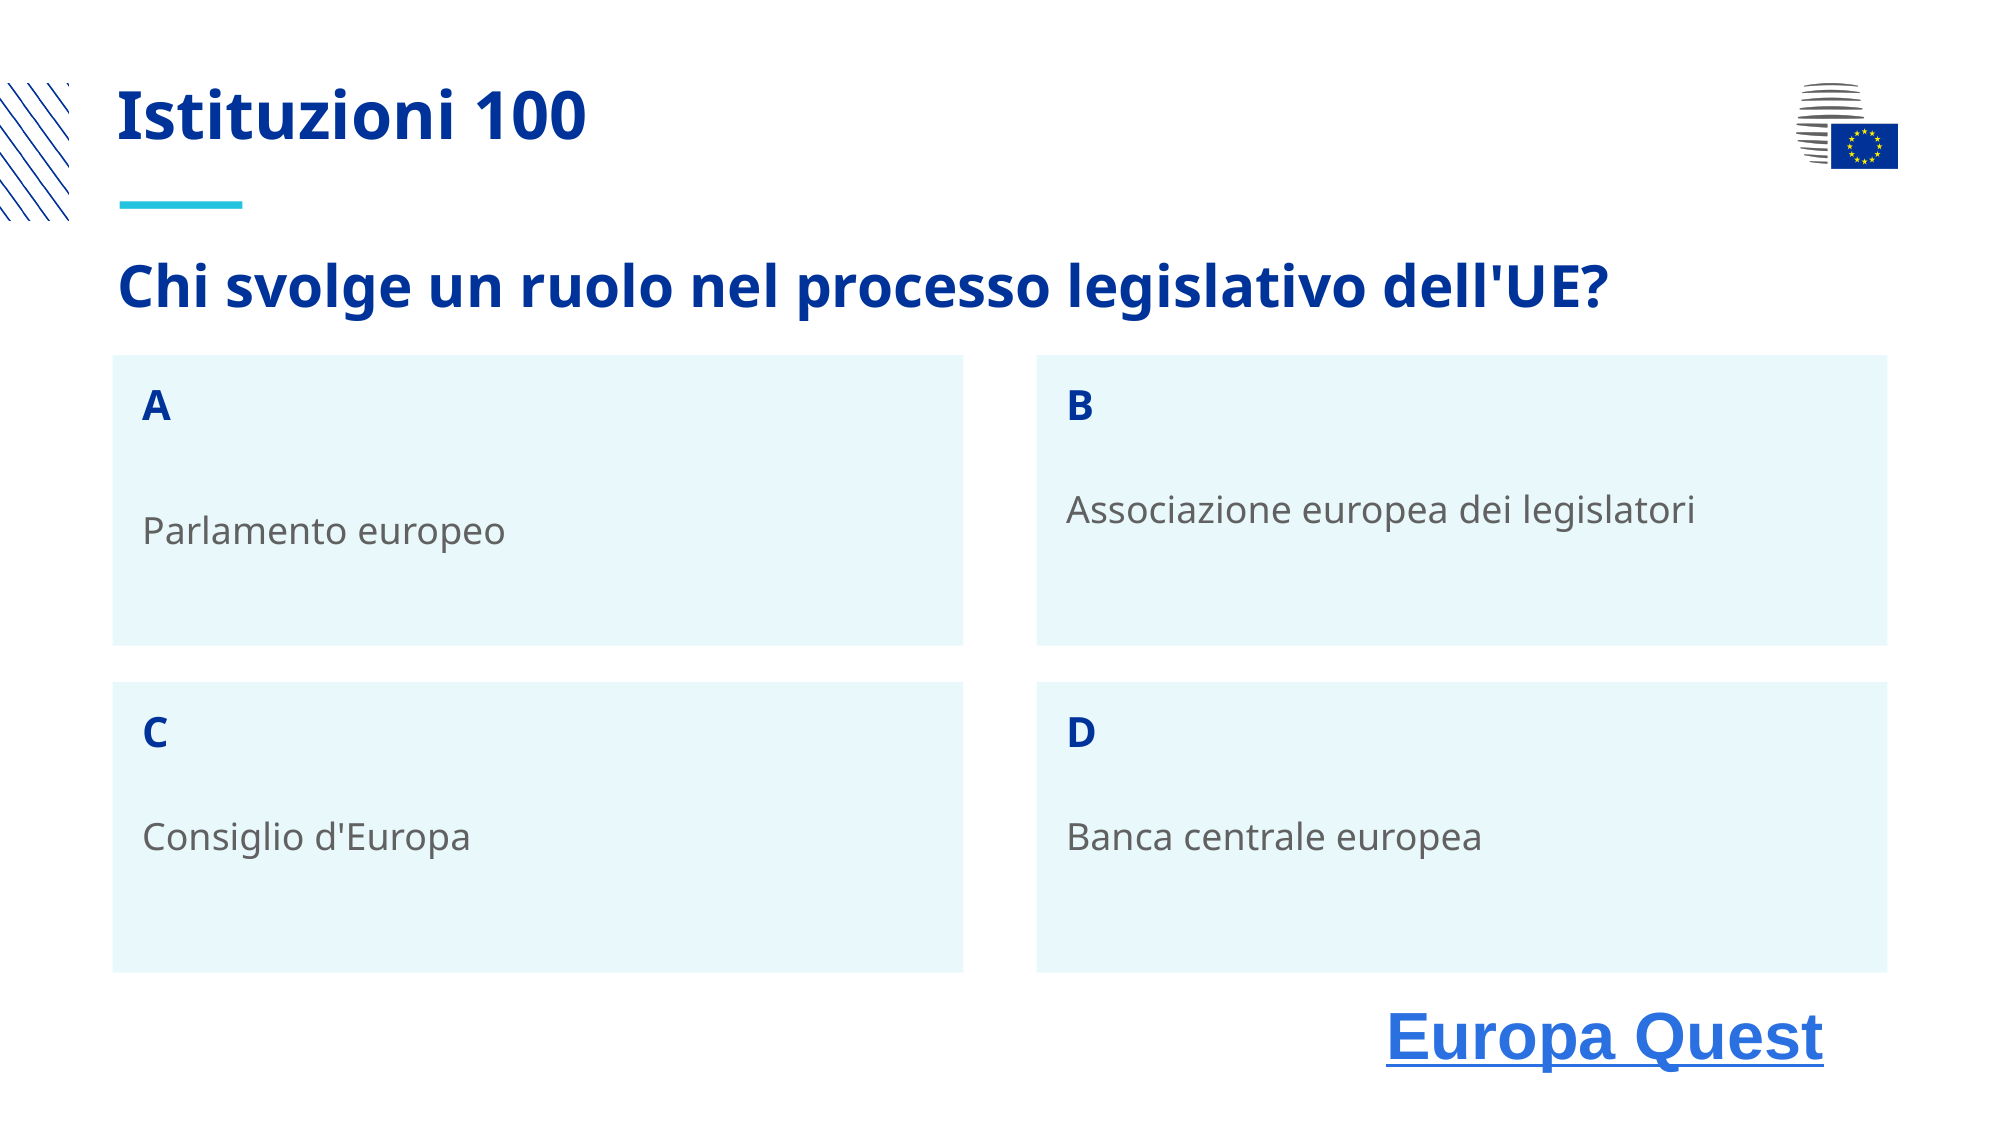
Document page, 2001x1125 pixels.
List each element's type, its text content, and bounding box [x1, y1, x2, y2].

list Istituzioni 100 ⸺ Chi svolge un ruolo nel processo legislativo dell'UE? [102, 83, 1776, 325]
list A Parlamento europeo [112, 355, 964, 646]
list B Associazione europea dei legislatori [1036, 355, 1888, 646]
list C Consiglio d'Europa [112, 682, 964, 973]
list D Banca centrale europea [1036, 682, 1888, 973]
text_box Europa Quest [1371, 985, 1847, 1097]
picture [0, 83, 69, 221]
picture [1796, 83, 1898, 169]
